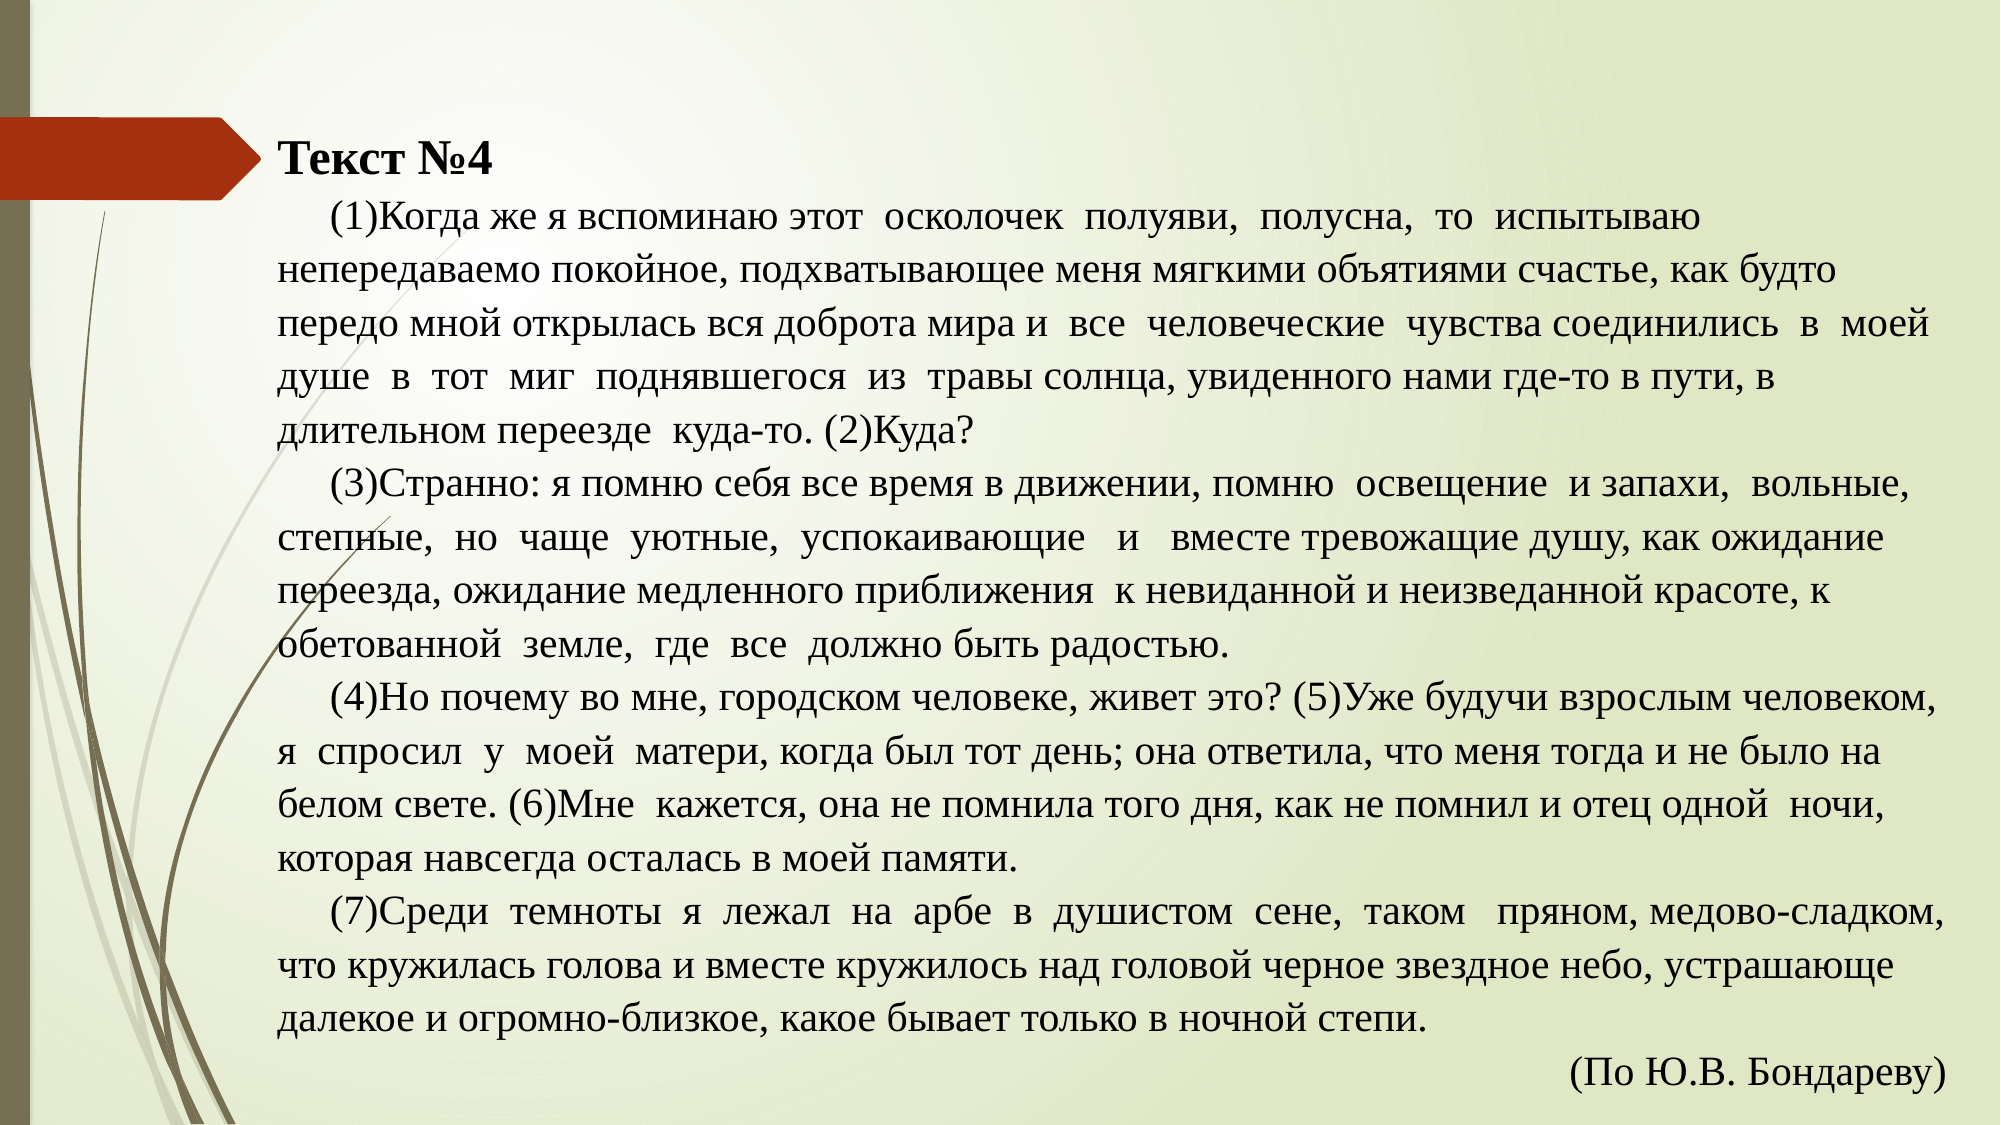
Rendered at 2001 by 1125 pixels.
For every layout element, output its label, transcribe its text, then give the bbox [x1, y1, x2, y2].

text_box Текст №4 (1)Когда же я вспоминаю этот осколочек полуяви, полусна, то испытываю непередаваемо покойное, подхватывающее меня мягкими объятиями счастье, как будто передо мной открылась вся доброта мира и все человеческие чувства соединились в моей душе в тот миг поднявшегося из травы солнца, увиденного нами где-то в пути, в длительном переезде куда-то. (2)Куда? (3)Странно: я помню себя все время в движении, помню освещение и запахи, вольные, степные, но чаще уютные, успокаивающие и вместе тревожащие душу, как ожидание переезда, ожидание медленного приближения к невиданной и неизведанной красоте, к обетованной земле, где все должно быть радостью. (4)Но почему во мне, городском человеке, живет это? (5)Уже будучи взрослым человеком, я спросил у моей матери, когда был тот день; она ответила, что меня тогда и не было на белом свете. (6)Мне кажется, она не помнила того дня, как не помнил и отец одной ночи, которая навсегда осталась в моей памяти. (7)Среди темноты я лежал на арбе в душистом сене, таком пряном, медово-сладком, что кружилась голова и вместе кружилось над головой черное звездное небо, устрашающе далекое и огромно-близкое, какое бывает только в ночной степи. (По Ю.В. Бондареву) [262, 112, 1965, 1101]
